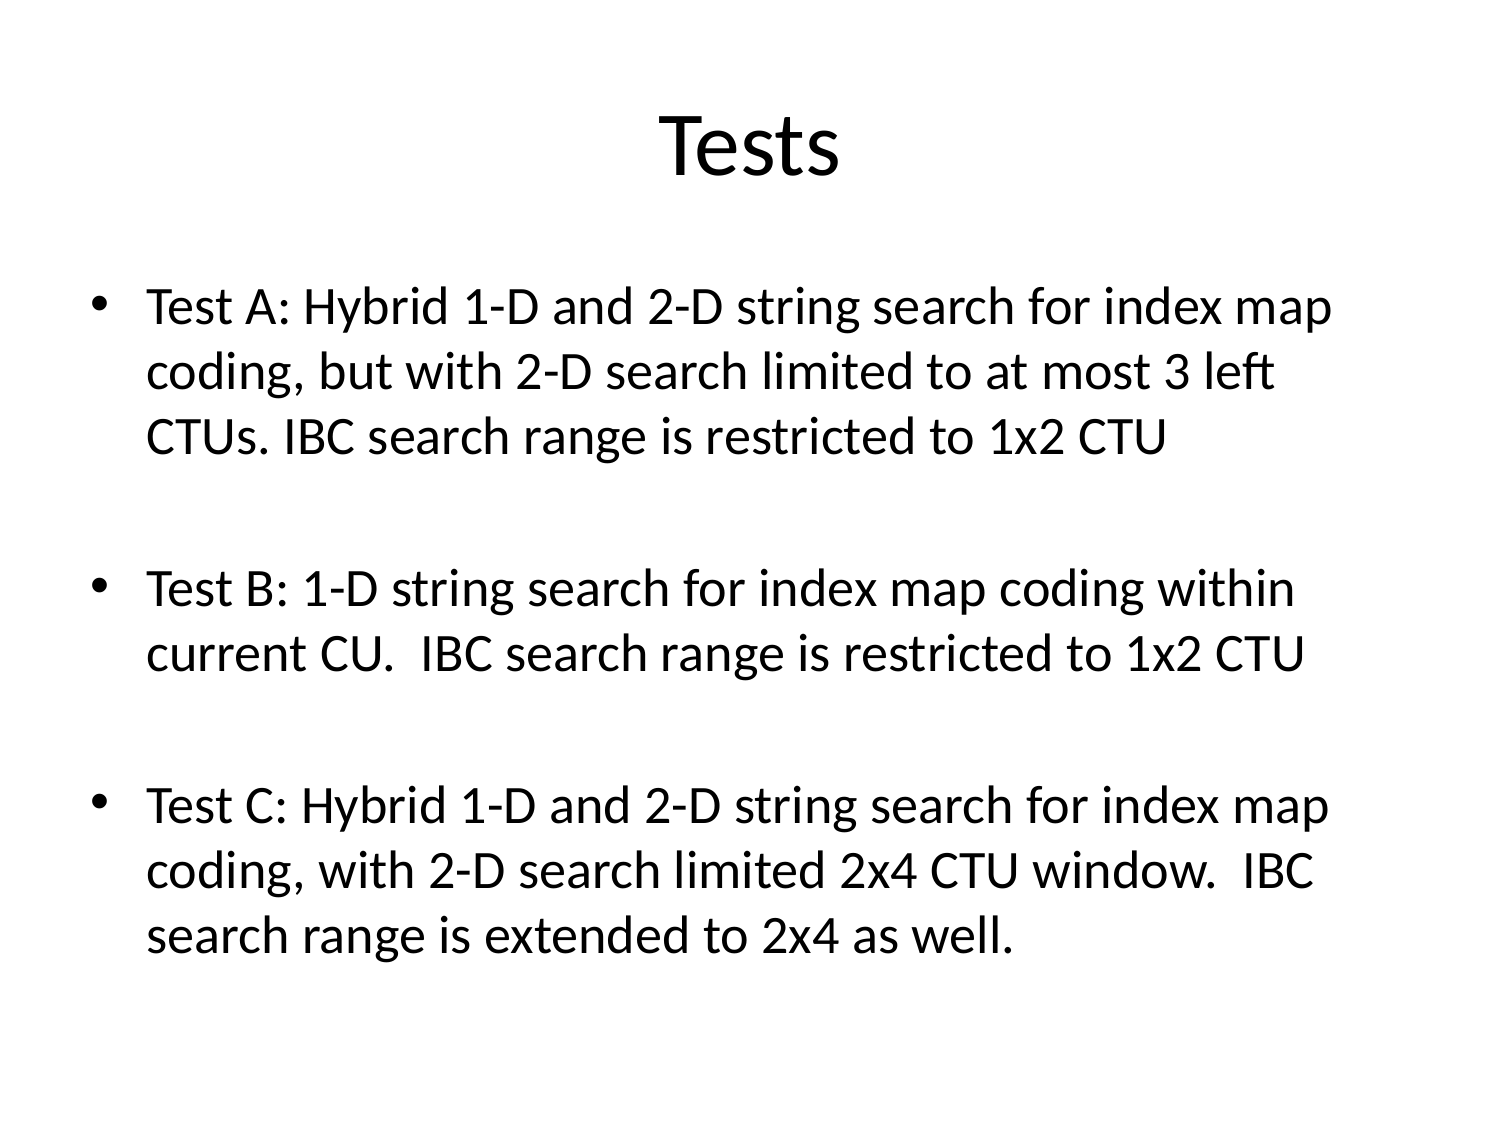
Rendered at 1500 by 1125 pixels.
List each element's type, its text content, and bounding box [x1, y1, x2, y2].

title Tests [75, 45, 1425, 233]
list Test A: Hybrid 1-D and 2-D string search for index map coding, but with 2-D search limited to at most 3 left CTUs. IBC search range is restricted to 1x2 CTU Test B: 1-D string search for index map coding within current CU. IBC search range is restricted to 1x2 CTU Test C: Hybrid 1-D and 2-D string search for index map coding, with 2-D search limited 2x4 CTU window. IBC search range is extended to 2x4 as well. [75, 262, 1425, 1005]
